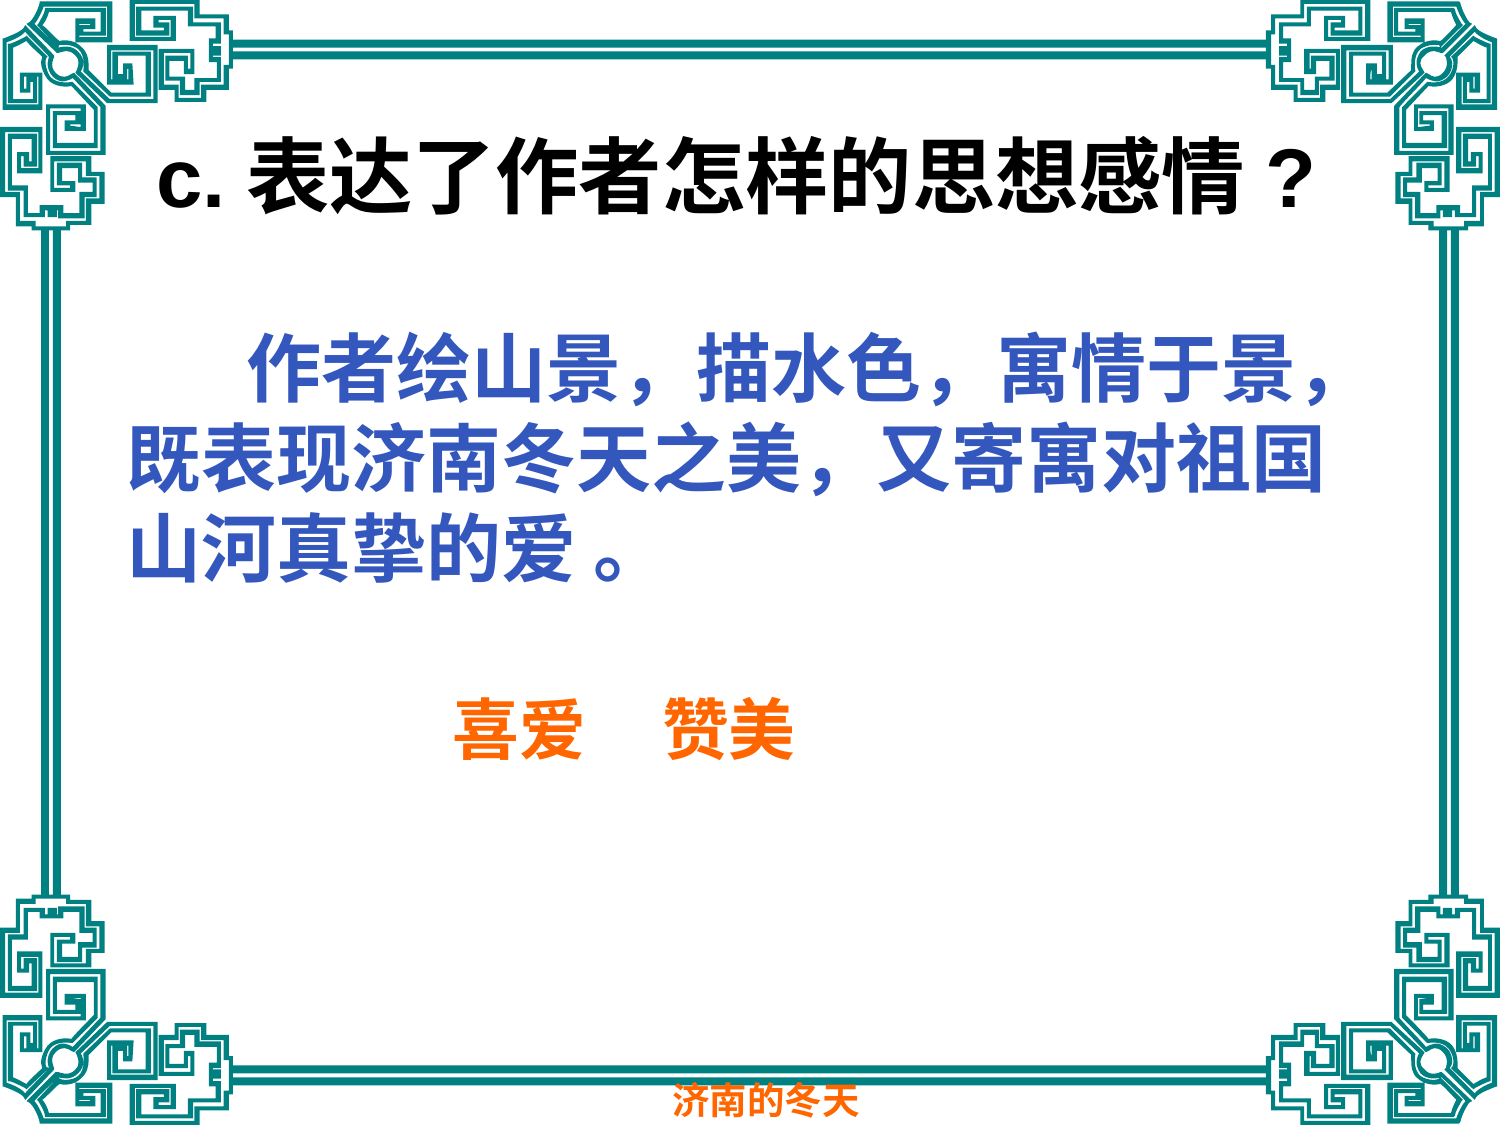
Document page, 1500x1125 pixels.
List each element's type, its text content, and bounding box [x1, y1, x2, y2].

text_box 喜爱 赞美 [437, 680, 811, 776]
text_box 作者绘山景，描水色，寓情于景，既表现济南冬天之美，又寄寓对祖国山河真挚的爱 。 [112, 314, 1412, 599]
text_box c.表达了作者怎样的思想感情? [141, 116, 1331, 232]
